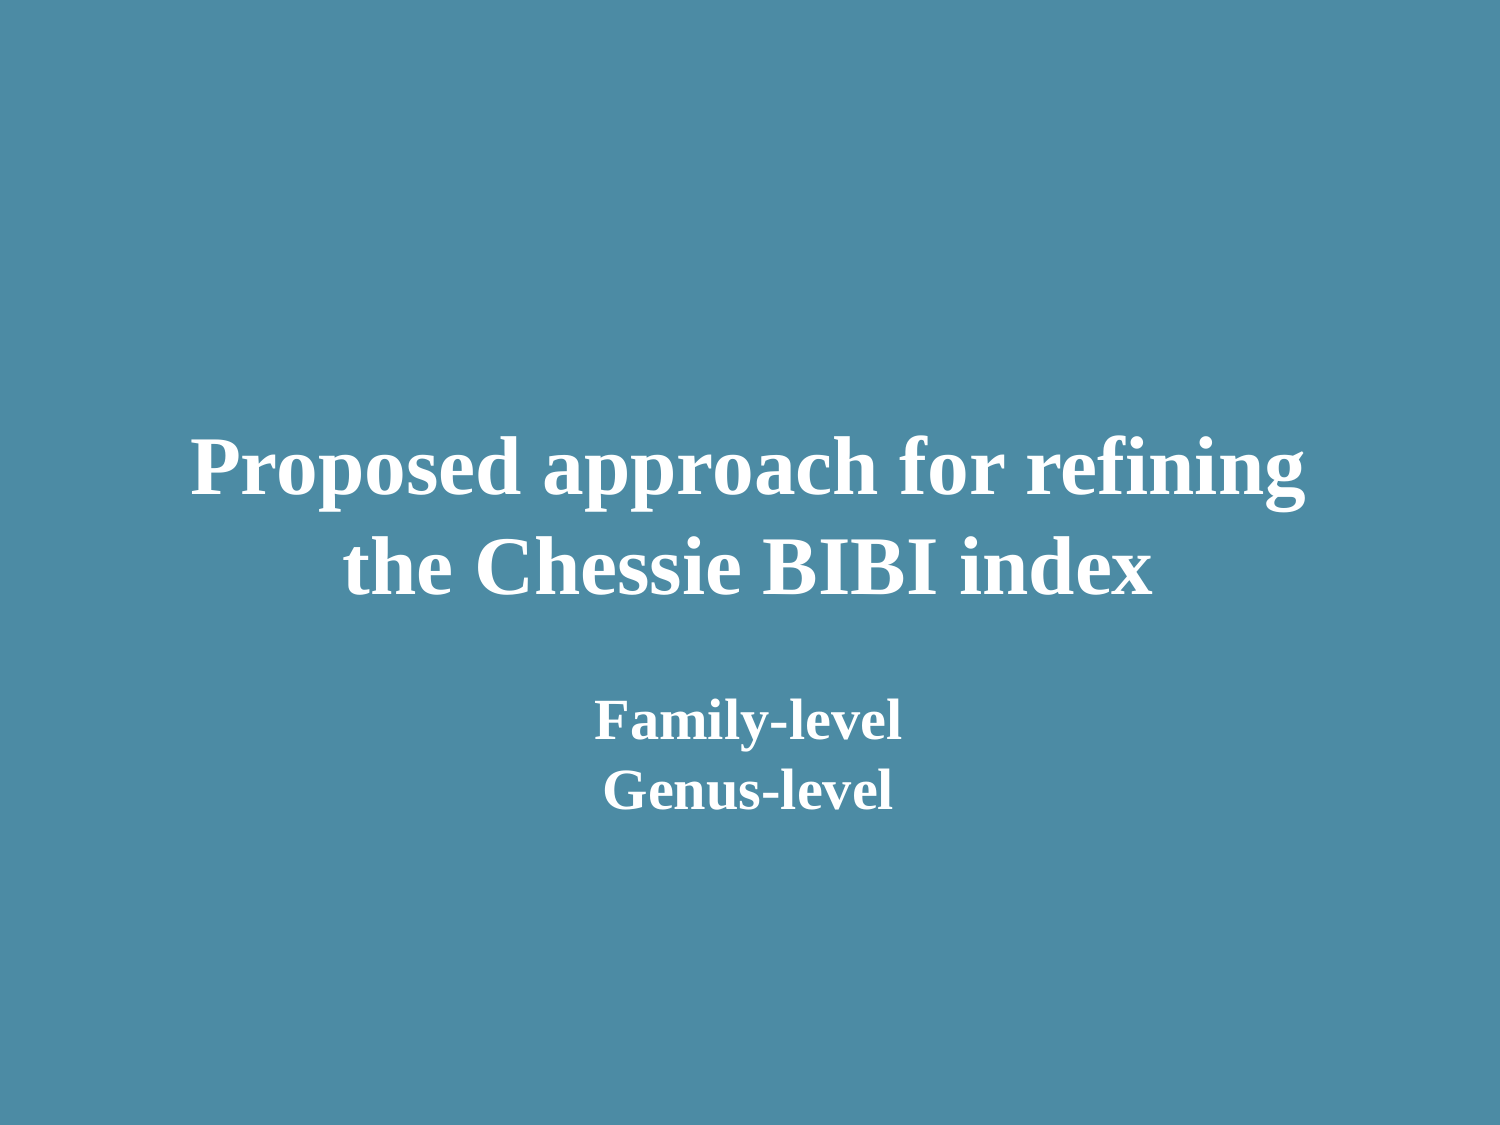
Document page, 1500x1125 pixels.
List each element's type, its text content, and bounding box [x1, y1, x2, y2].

text_box Proposed approach for refining the Chessie BIBI index Family-level Genus-level [164, 403, 1333, 829]
